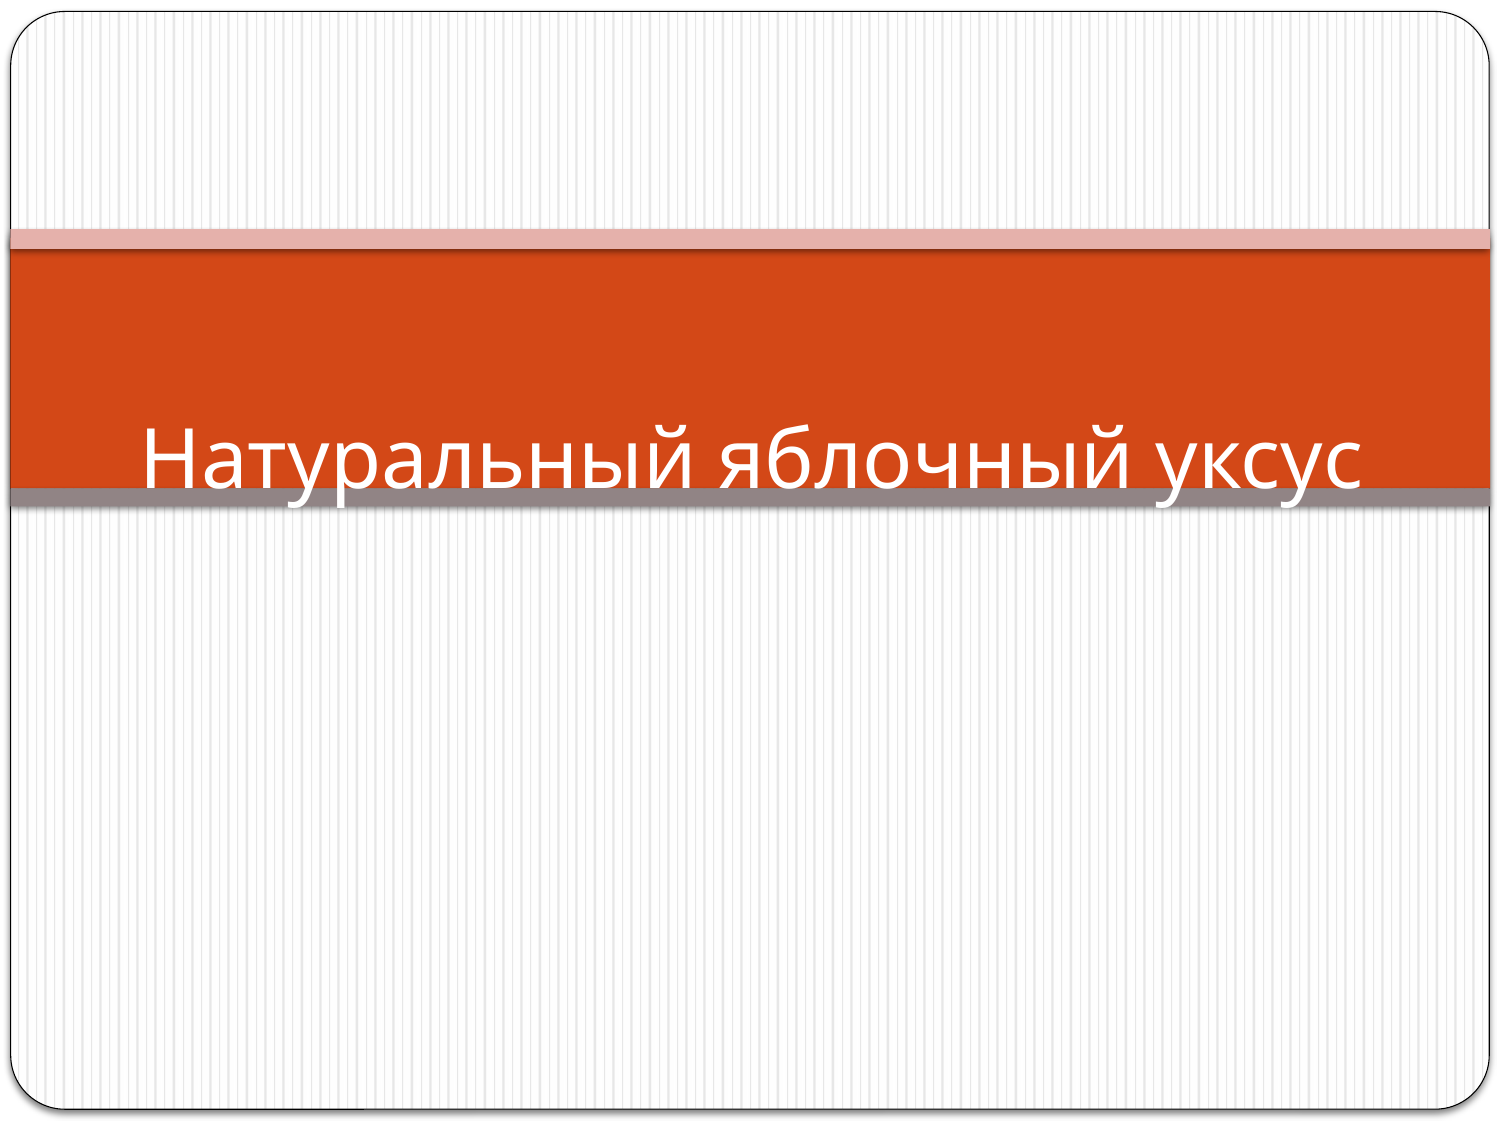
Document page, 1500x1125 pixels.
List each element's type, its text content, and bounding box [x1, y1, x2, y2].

title Натуральный яблочный уксус [76, 338, 1427, 580]
